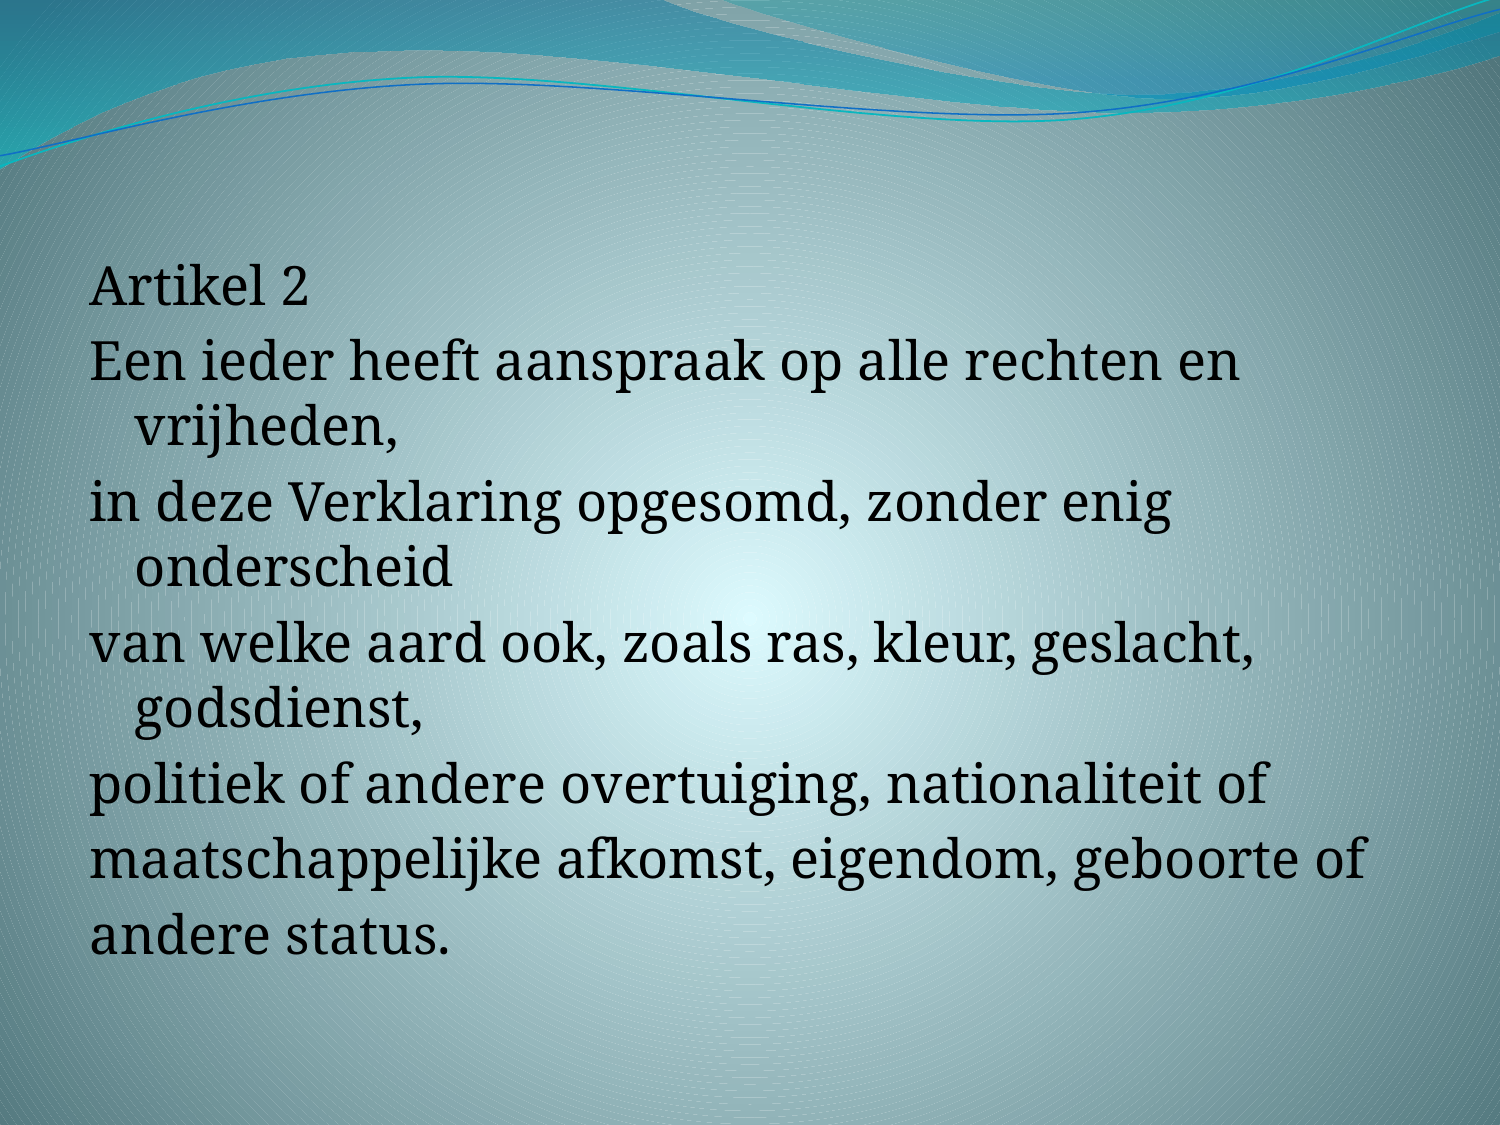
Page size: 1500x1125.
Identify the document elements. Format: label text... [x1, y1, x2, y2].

list Artikel 2 Een ieder heeft aanspraak op alle rechten en vrijheden, in deze Verklaring opgesomd, zonder enig onderscheid van welke aard ook, zoals ras, kleur, geslacht, godsdienst, politiek of andere overtuiging, nationaliteit of maatschappelijke afkomst, eigendom, geboorte of andere status. [75, 243, 1425, 1038]
